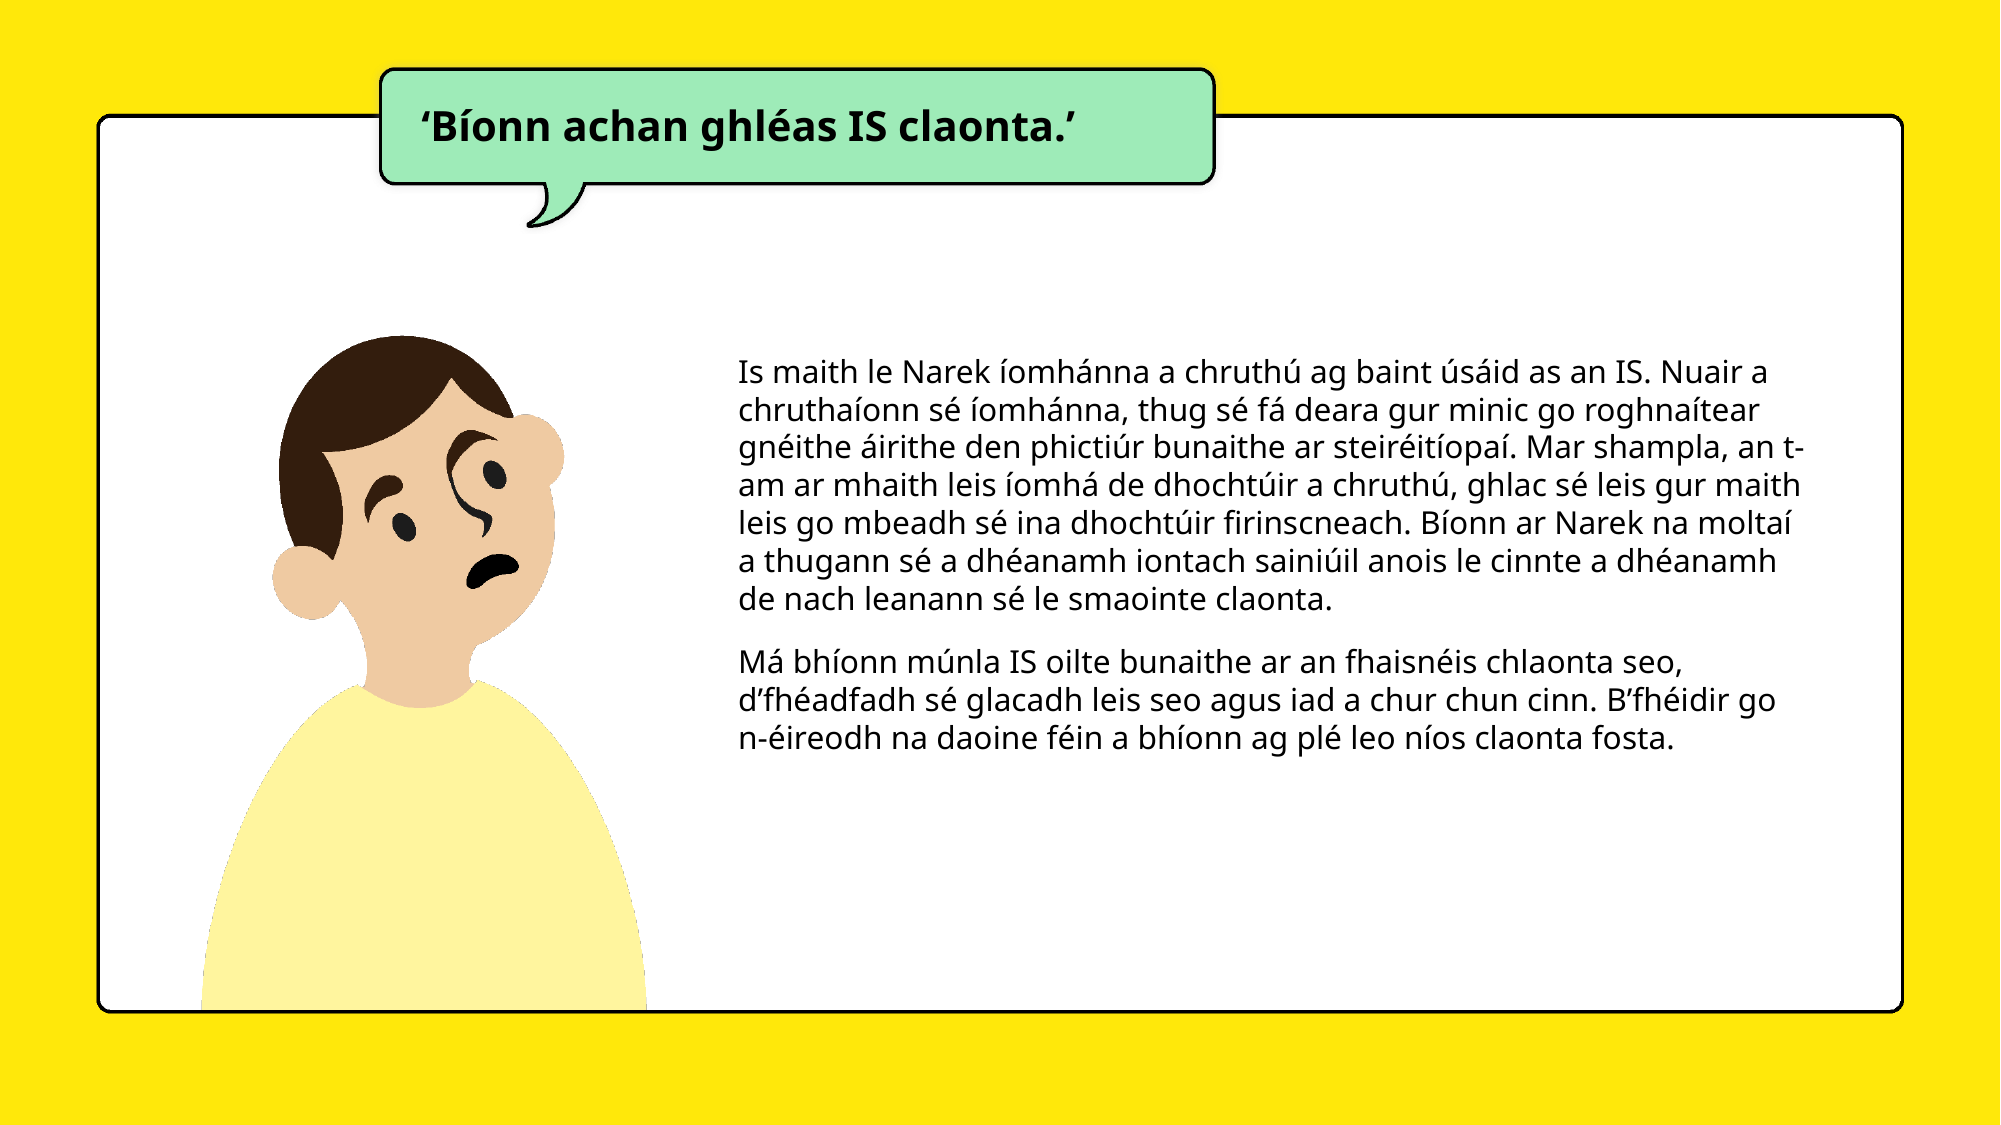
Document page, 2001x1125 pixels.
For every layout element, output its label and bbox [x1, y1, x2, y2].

picture [0, 0, 2000, 1125]
text_box [361, 43, 1318, 234]
